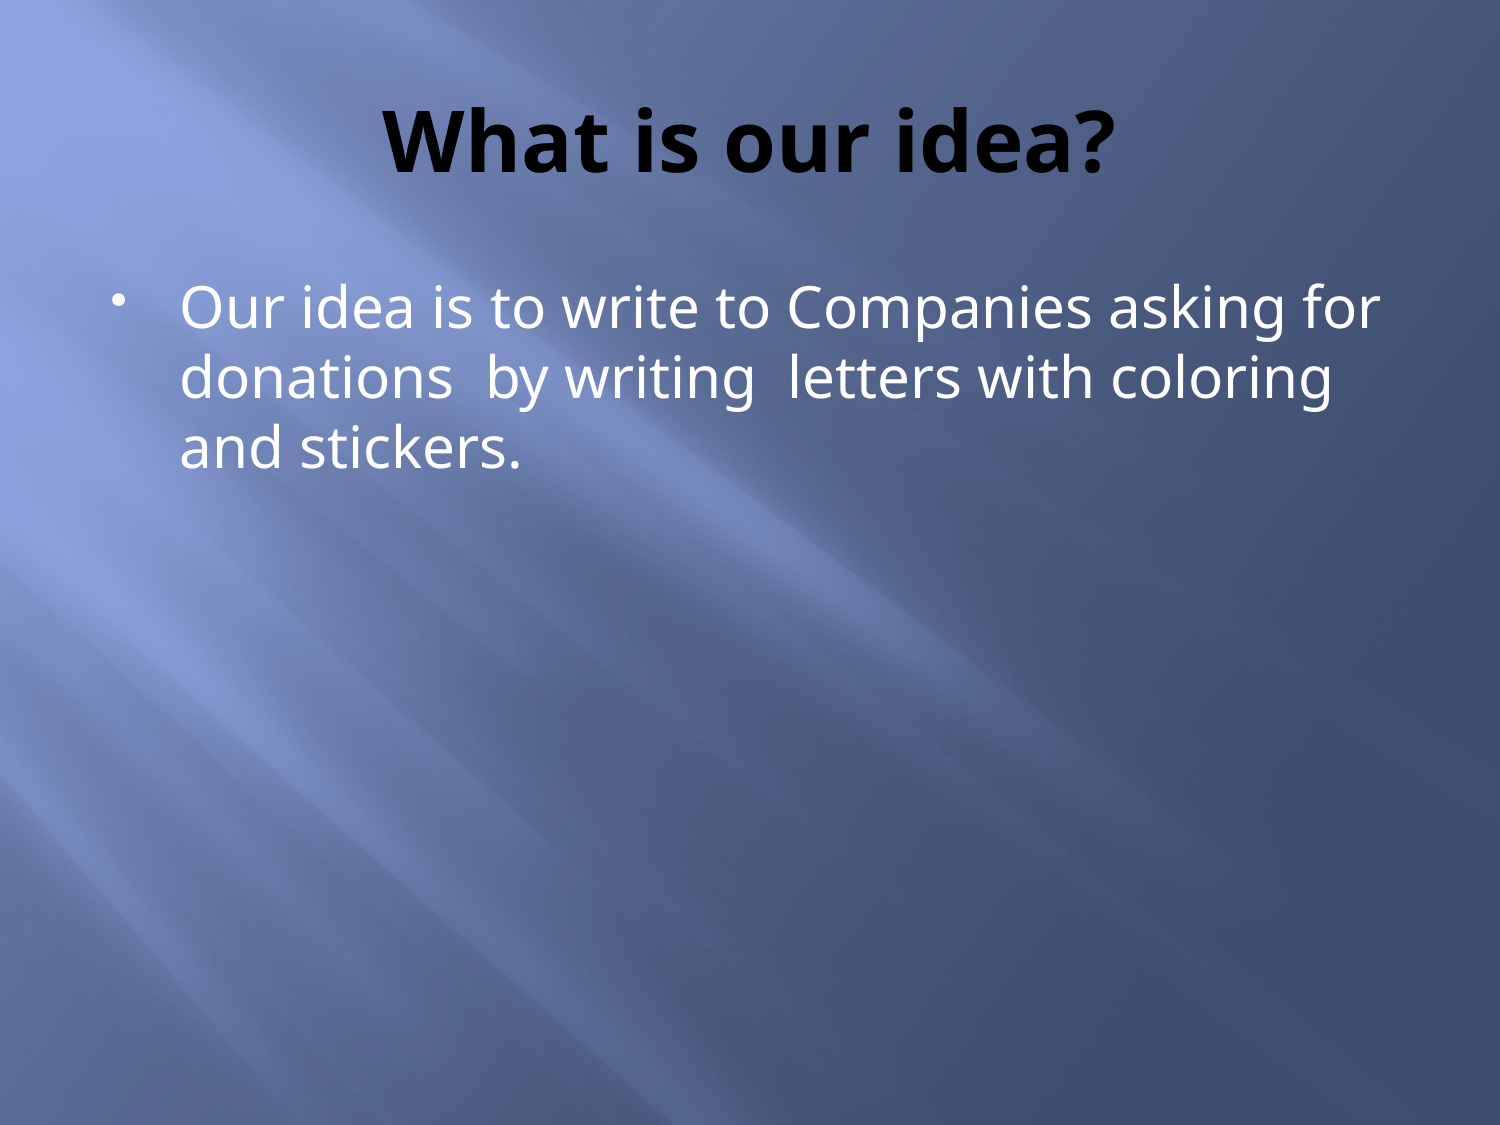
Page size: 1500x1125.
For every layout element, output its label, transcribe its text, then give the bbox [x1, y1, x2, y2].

title What is our idea? [75, 45, 1425, 233]
list Our idea is to write to Companies asking for donations by writing letters with coloring and stickers. [75, 262, 1425, 1035]
